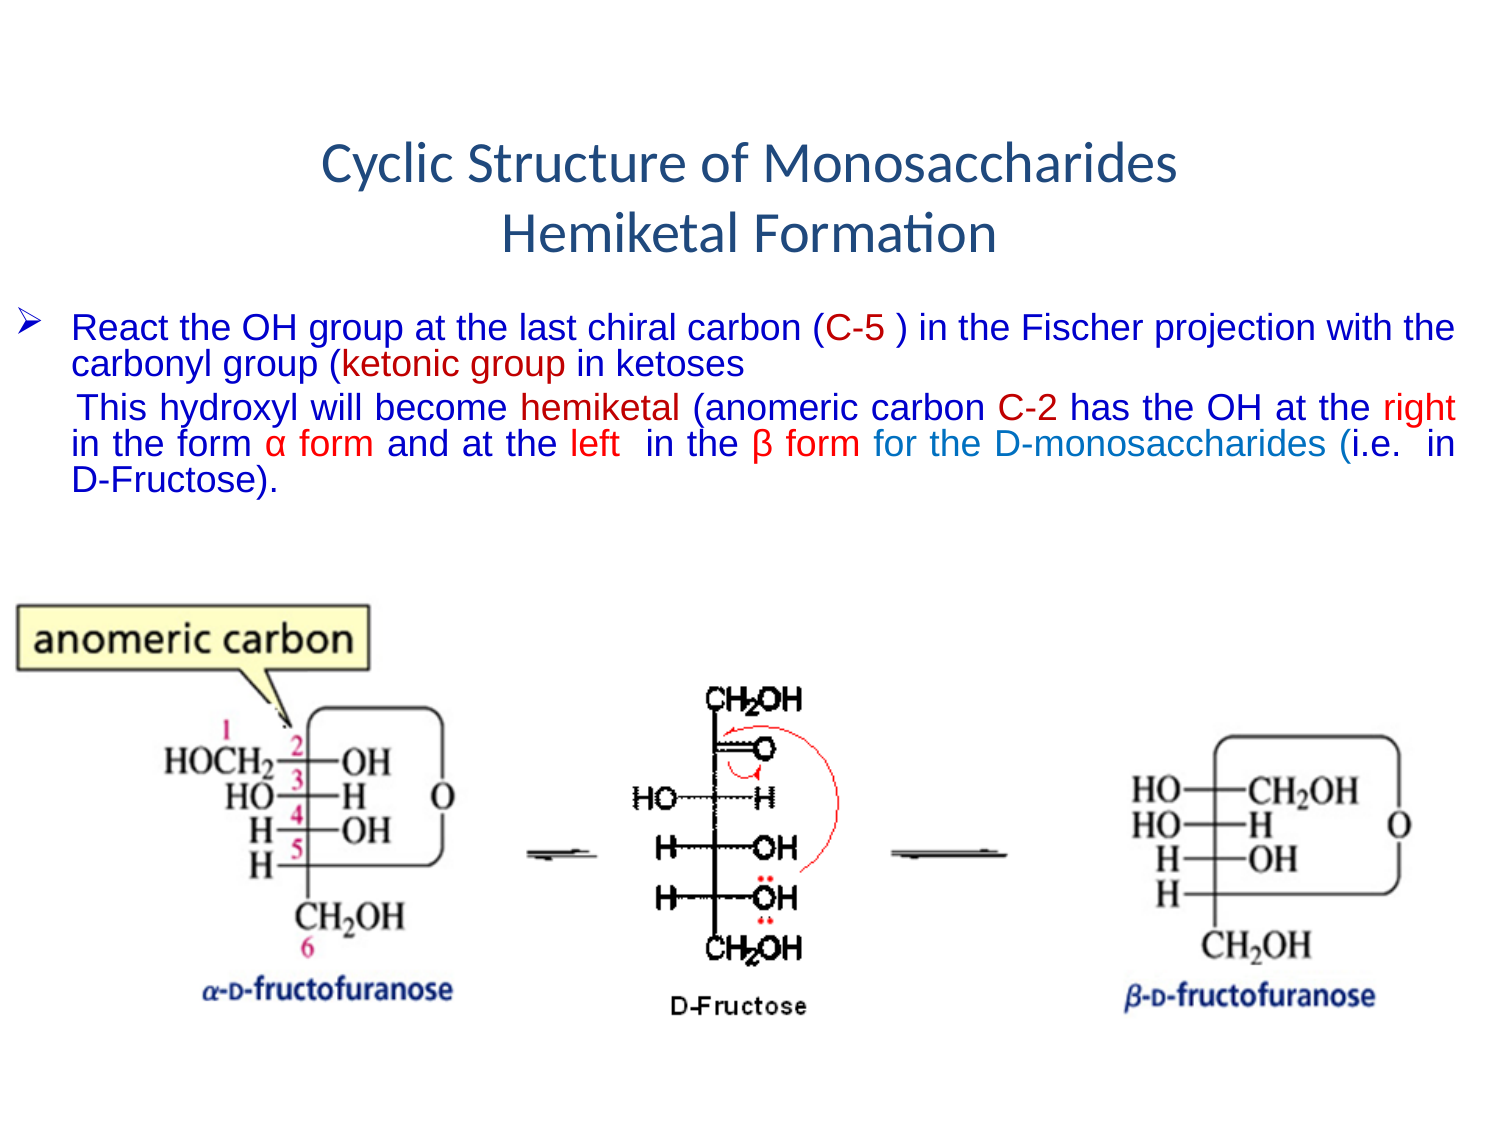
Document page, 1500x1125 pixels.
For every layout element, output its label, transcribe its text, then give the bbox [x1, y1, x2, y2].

text_box React the OH group at the last chiral carbon (C-5 ) in the Fischer projection with the carbonyl group (ketonic group in ketoses This hydroxyl will become hemiketal (anomeric carbon C-2 has the OH at the right in the form α form and at the left in the β form for the D-monosaccharides (i.e. in D-Fructose). [0, 304, 1471, 507]
text_box Cyclic Structure of Monosaccharides Hemiketal Formation [0, 117, 1500, 272]
picture [0, 573, 1500, 1034]
